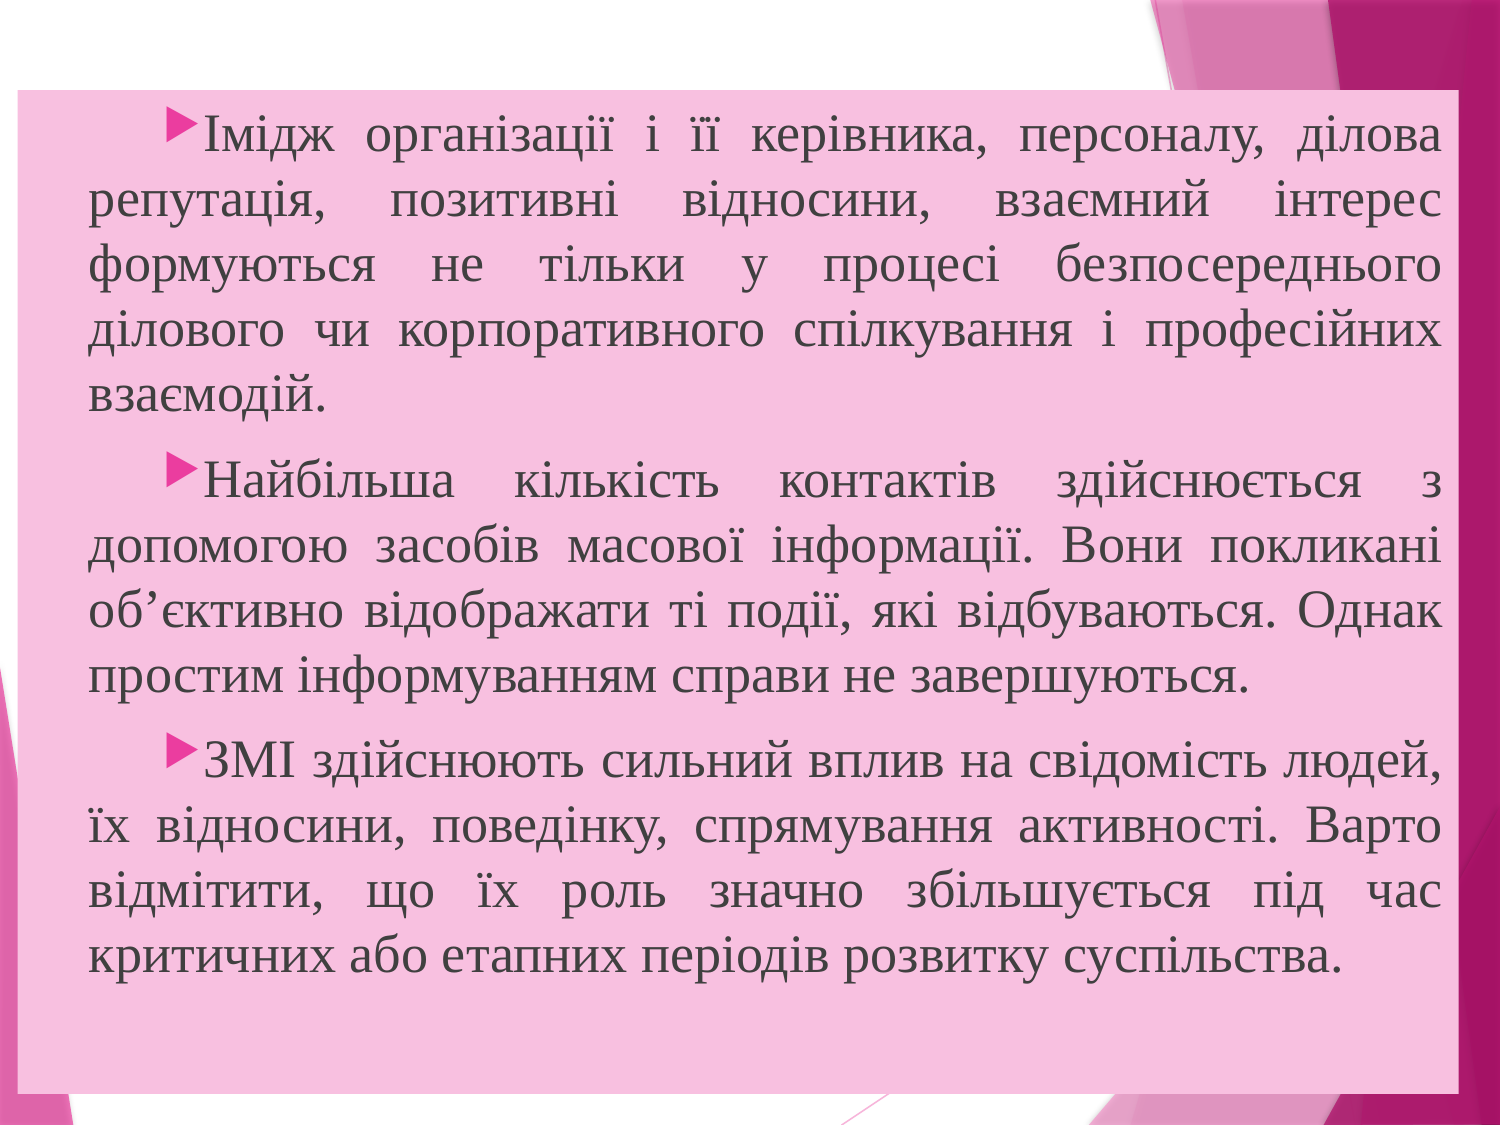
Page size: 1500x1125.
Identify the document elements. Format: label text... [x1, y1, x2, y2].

list Імідж організації і її керівника, персоналу, ділова репутація, позитивні відносини, взаємний інтерес формуються не тільки у процесі безпосереднього ділового чи корпоративного спілкування і професійних взаємодій. Найбільша кількість контактів здійснюється з допомогою засобів масової інформації. Вони покликані об’єктивно відображати ті події, які відбуваються. Однак простим інформуванням справи не завершуються. ЗМІ здійснюють сильний вплив на свідомість людей, їх відносини, поведінку, спрямування активності. Варто відмітити, що їх роль значно збільшується під час критичних або етапних періодів розвитку суспільства. [17, 90, 1459, 1094]
